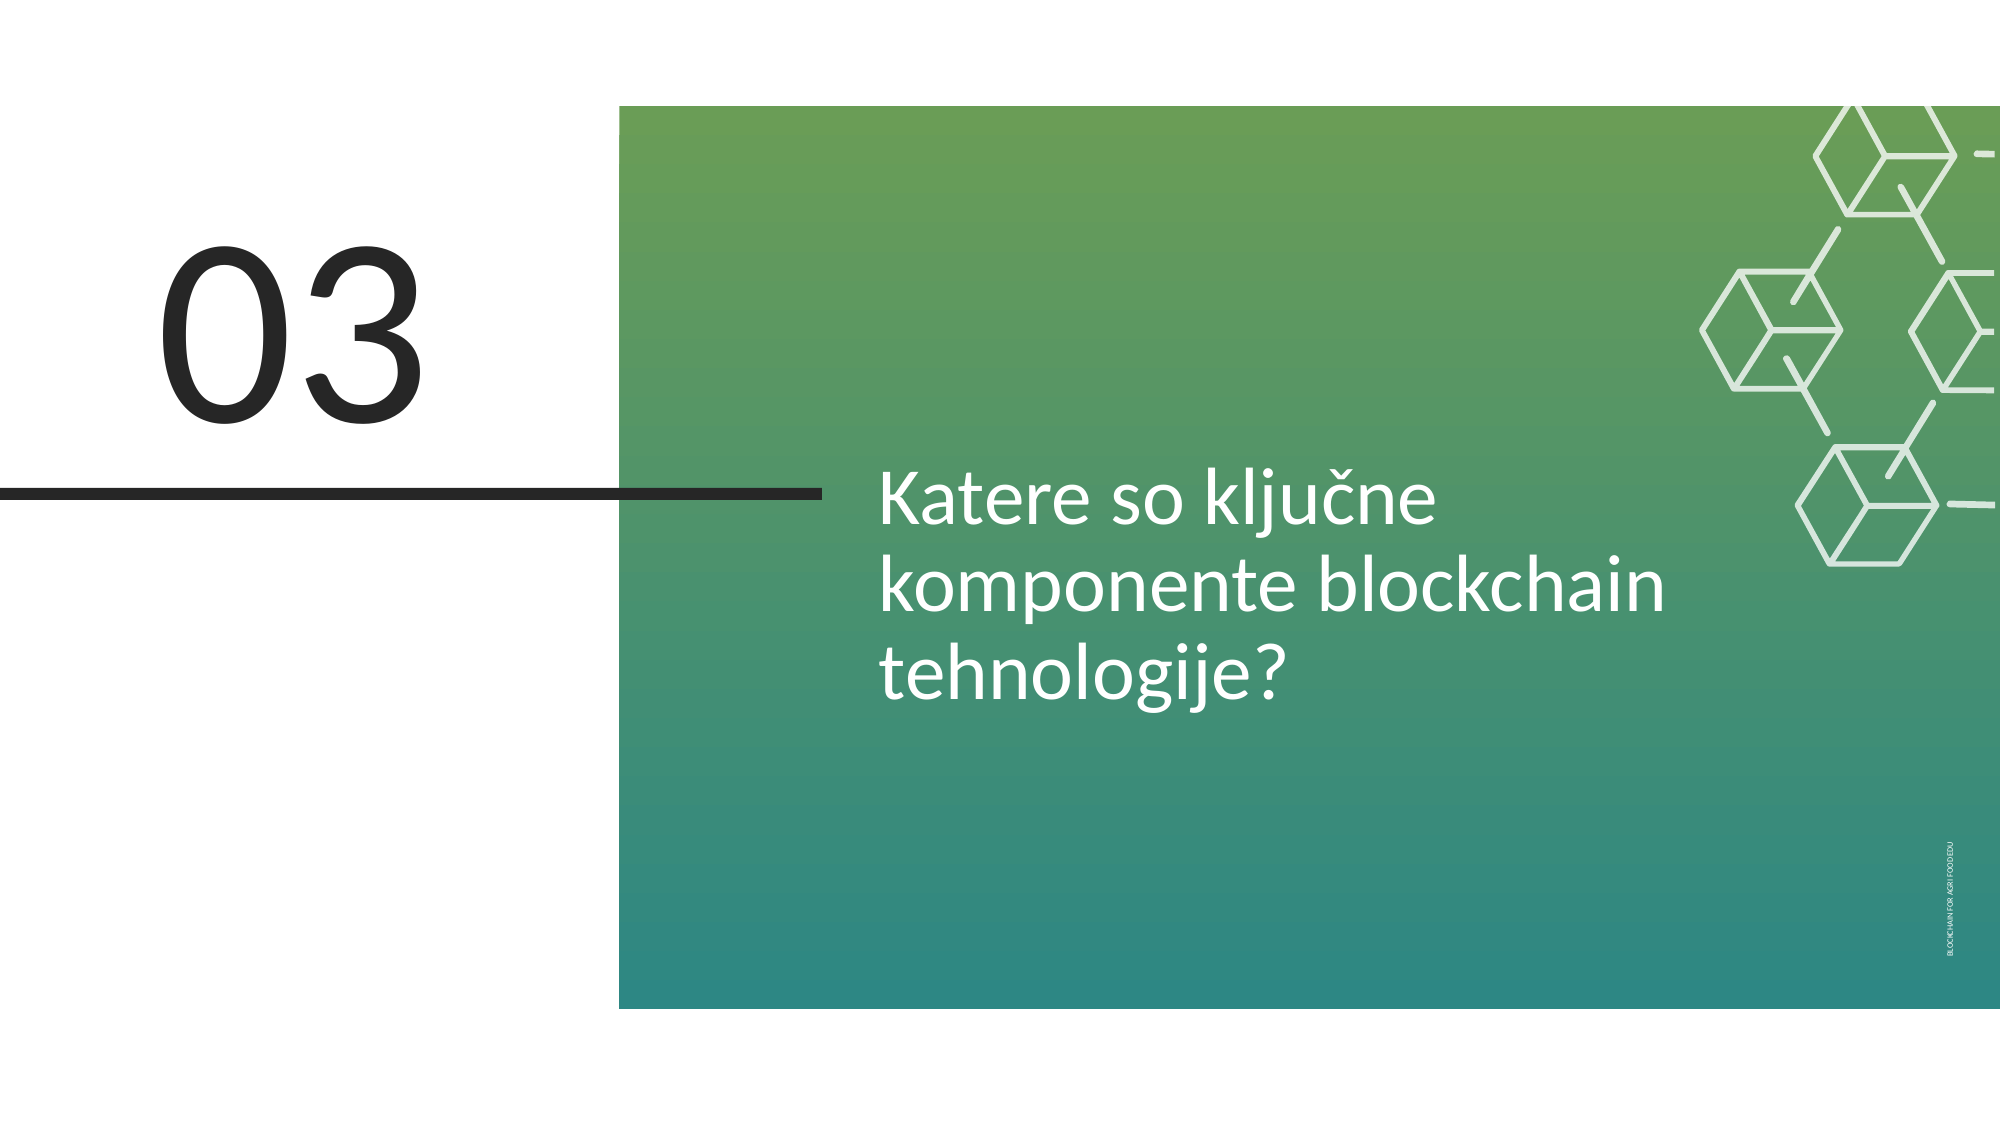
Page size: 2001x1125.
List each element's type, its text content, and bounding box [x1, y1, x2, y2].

list 03 [141, 180, 481, 277]
list Katere so ključne komponente blockchain tehnologije? [864, 446, 1709, 899]
